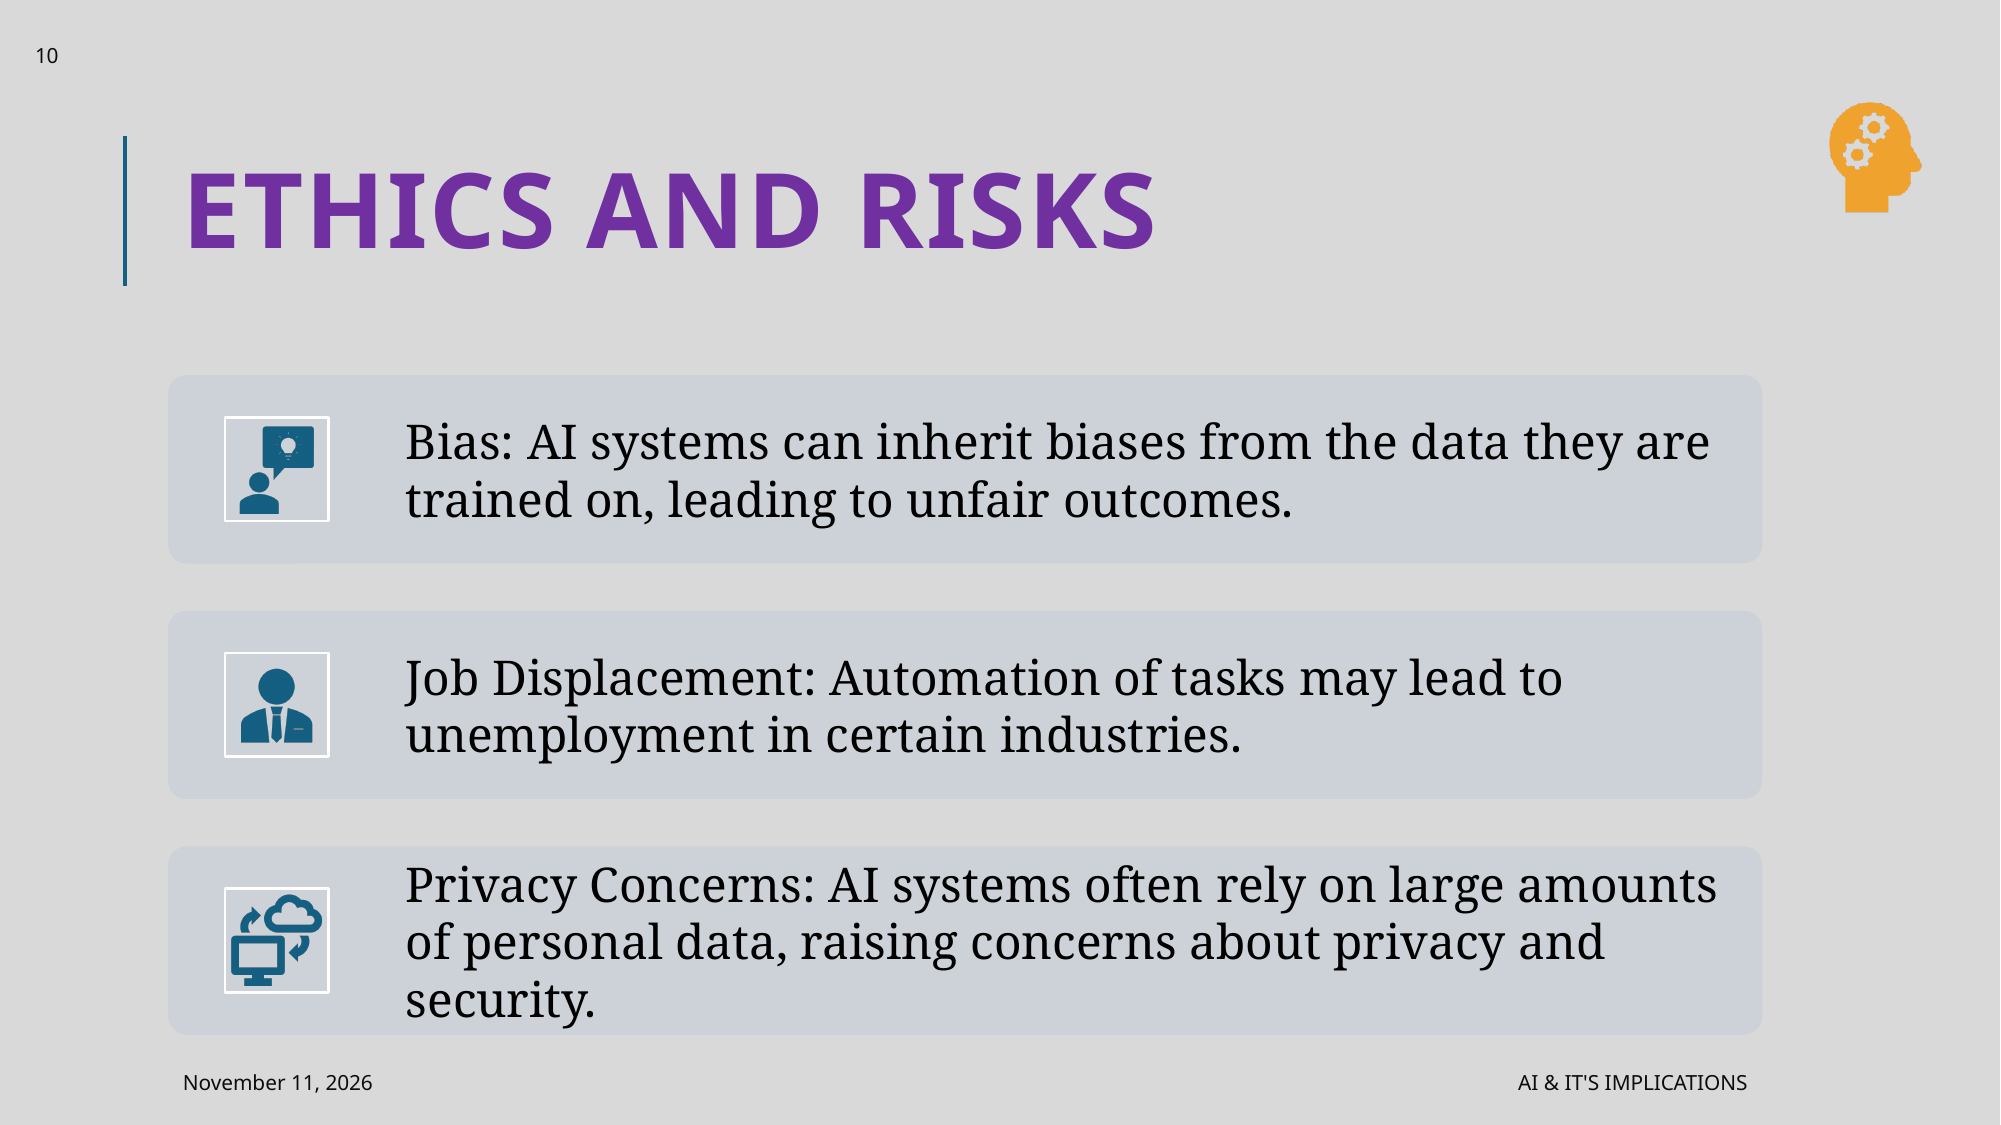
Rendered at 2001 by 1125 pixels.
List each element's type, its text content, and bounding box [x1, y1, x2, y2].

slide_number 10 [20, 34, 180, 80]
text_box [167, 374, 1763, 1036]
title Ethics and Risks [168, 96, 1763, 342]
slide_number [168, 1061, 522, 1107]
footer AI & It's Implications [794, 1061, 1763, 1107]
picture [1811, 95, 1939, 224]
